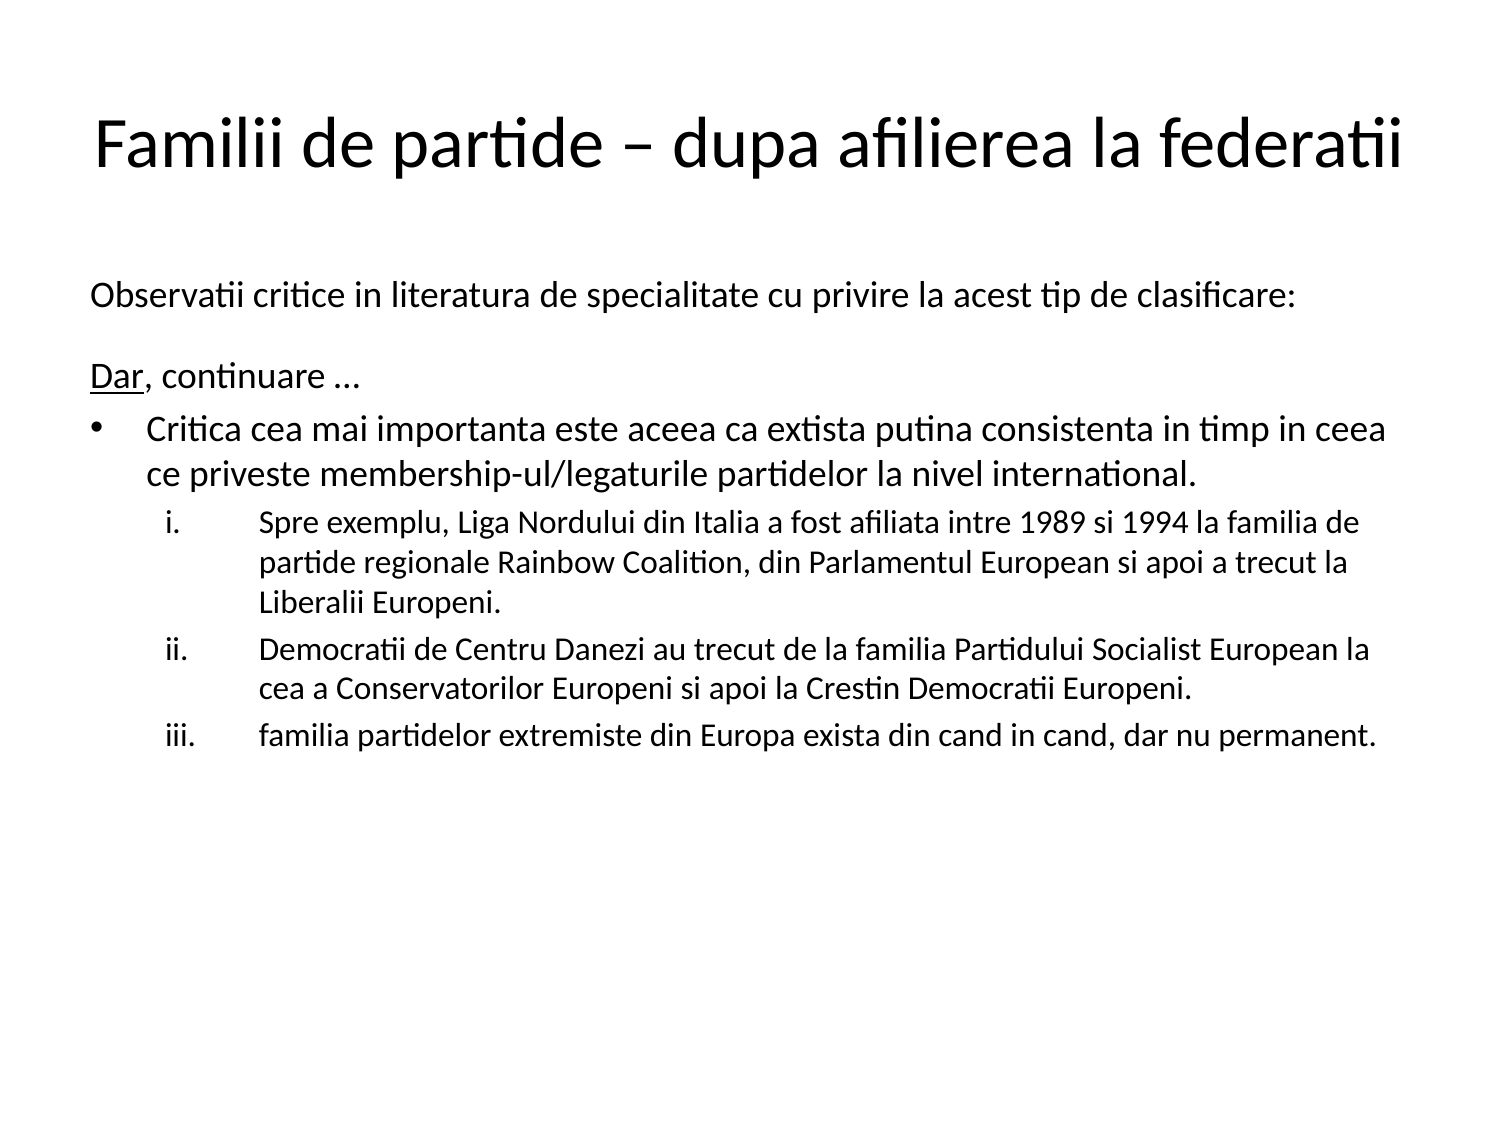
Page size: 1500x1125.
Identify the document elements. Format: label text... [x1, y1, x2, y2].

title Familii de partide – dupa afilierea la federatii [75, 45, 1425, 233]
list Observatii critice in literatura de specialitate cu privire la acest tip de clasificare: Dar, continuare … Critica cea mai importanta este aceea ca extista putina consistenta in timp in ceea ce priveste membership-ul/legaturile partidelor la nivel international. Spre exemplu, Liga Nordului din Italia a fost afiliata intre 1989 si 1994 la familia de partide regionale Rainbow Coalition, din Parlamentul European si apoi a trecut la Liberalii Europeni. Democratii de Centru Danezi au trecut de la familia Partidului Socialist European la cea a Conservatorilor Europeni si apoi la Crestin Democratii Europeni. familia partidelor extremiste din Europa exista din cand in cand, dar nu permanent. [75, 262, 1425, 1005]
